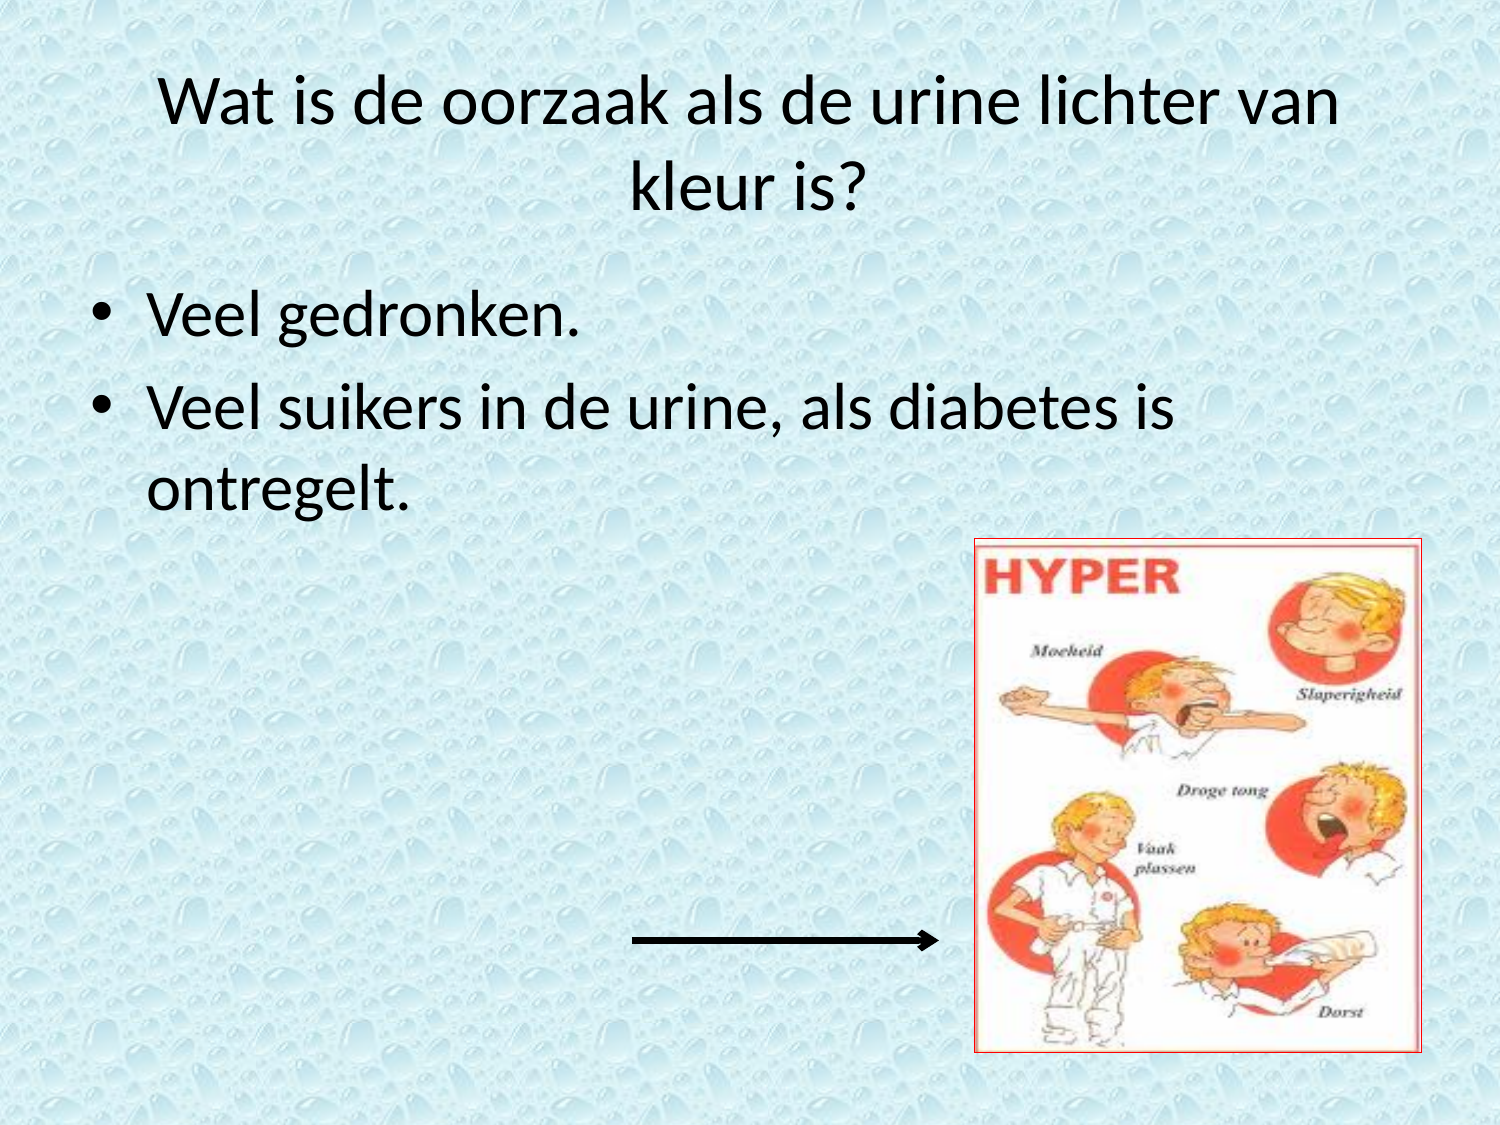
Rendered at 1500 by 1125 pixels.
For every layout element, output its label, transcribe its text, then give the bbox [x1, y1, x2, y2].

picture [974, 538, 1423, 1053]
title Wat is de oorzaak als de urine lichter van kleur is? [75, 45, 1425, 233]
list Veel gedronken. Veel suikers in de urine, als diabetes is ontregelt. [75, 262, 1425, 1005]
